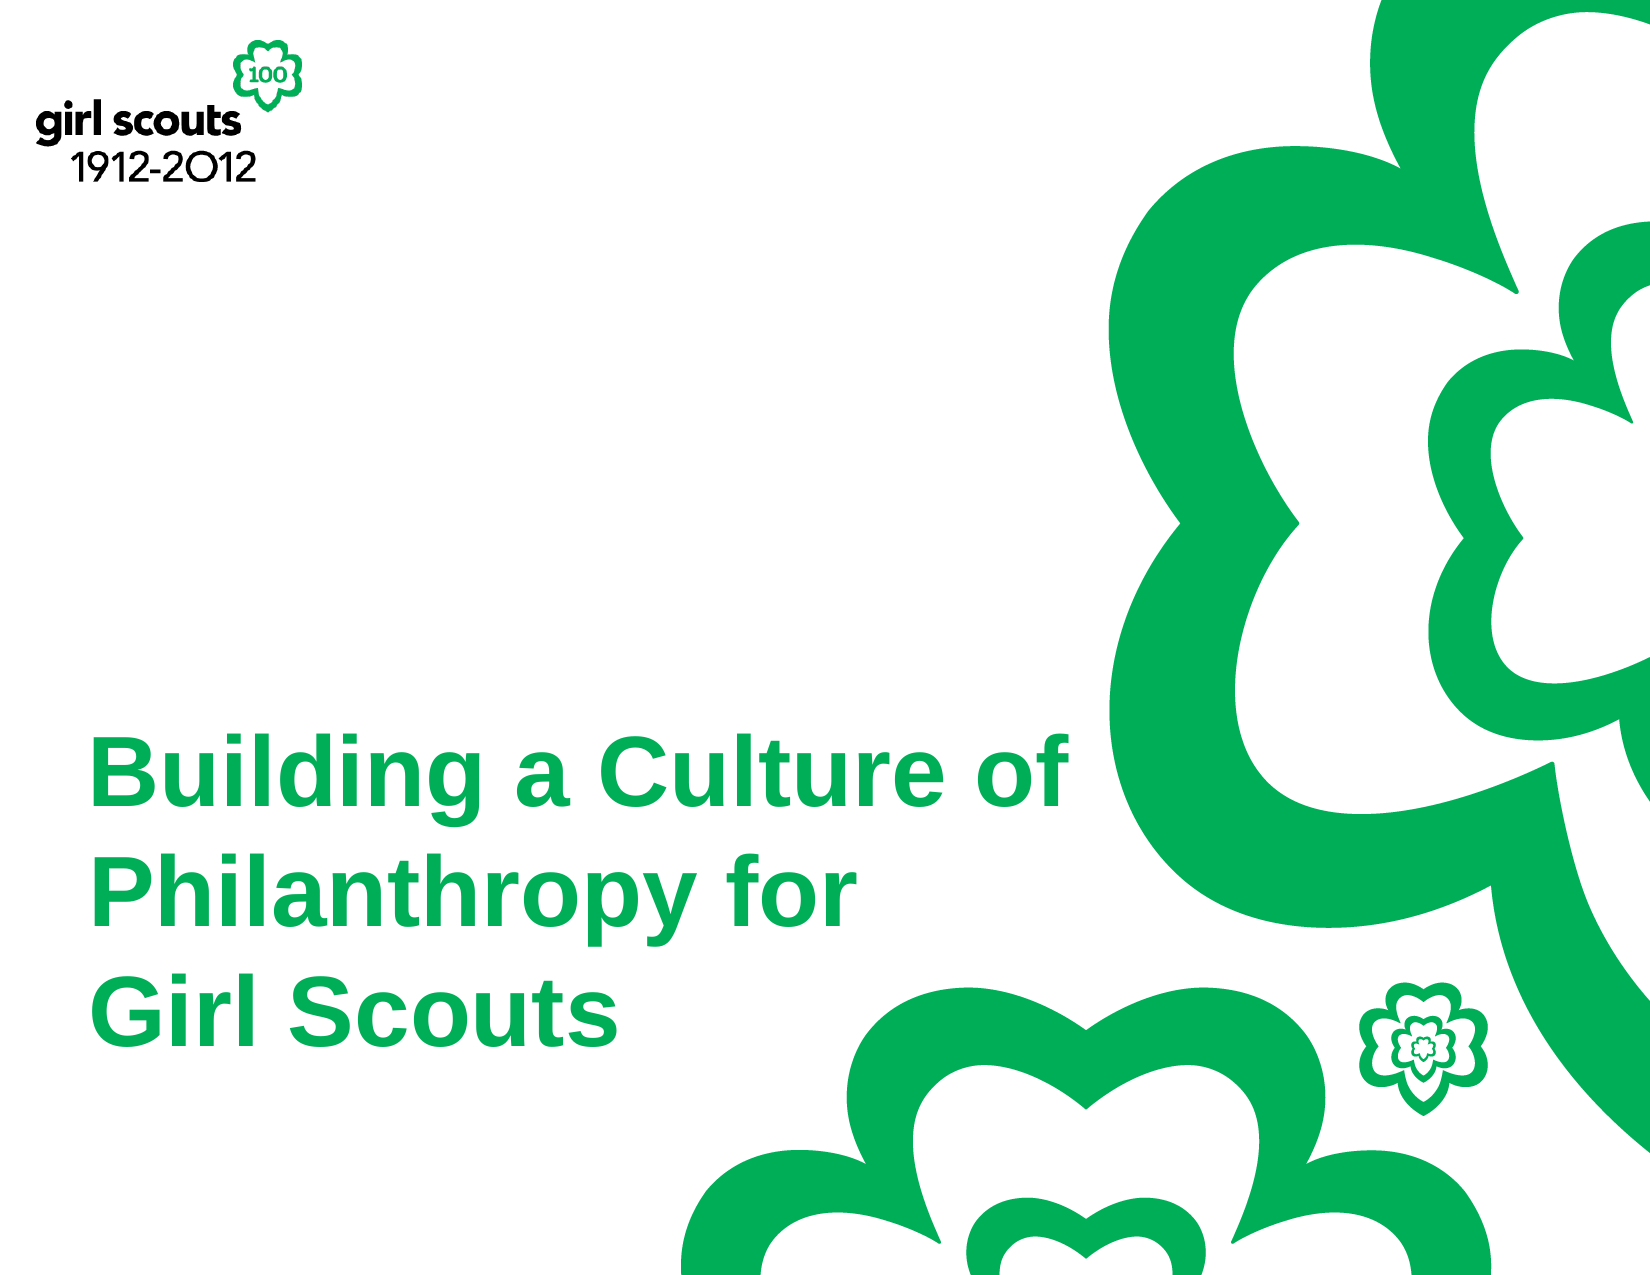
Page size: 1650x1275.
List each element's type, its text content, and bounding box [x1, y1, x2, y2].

title Building a Culture of Philanthropy for Girl Scouts [16, 805, 1162, 967]
picture [0, 0, 1650, 1275]
